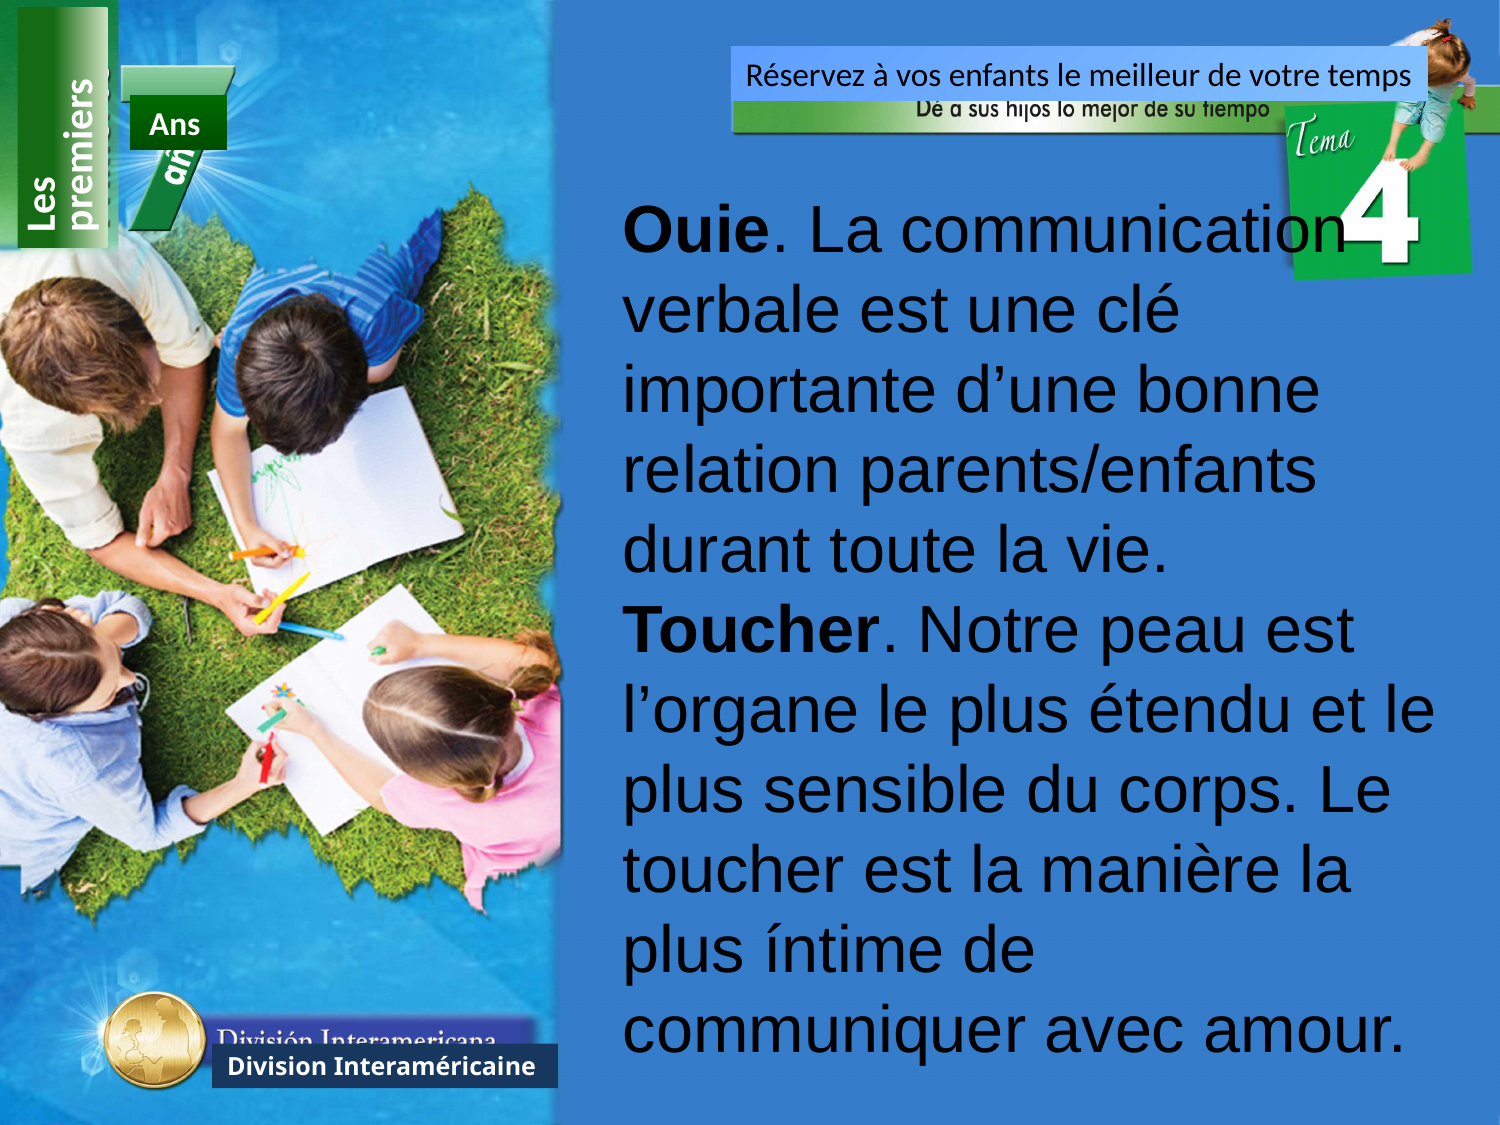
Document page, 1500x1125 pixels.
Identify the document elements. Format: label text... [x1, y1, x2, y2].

text_box Ans [130, 95, 227, 150]
picture [0, 0, 1500, 1125]
text_box Division Interaméricaine [212, 1043, 558, 1089]
text_box Les premiers [17, 7, 108, 248]
text_box Ouie. La communication verbale est une clé importante d’une bonne relation parents/enfants durant toute la vie. Toucher. Notre peau est l’organe le plus étendu et le plus sensible du corps. Le toucher est la manière la plus íntime de communiquer avec amour. [608, 178, 1459, 1074]
text_box Réservez à vos enfants le meilleur de votre temps [730, 46, 1428, 101]
